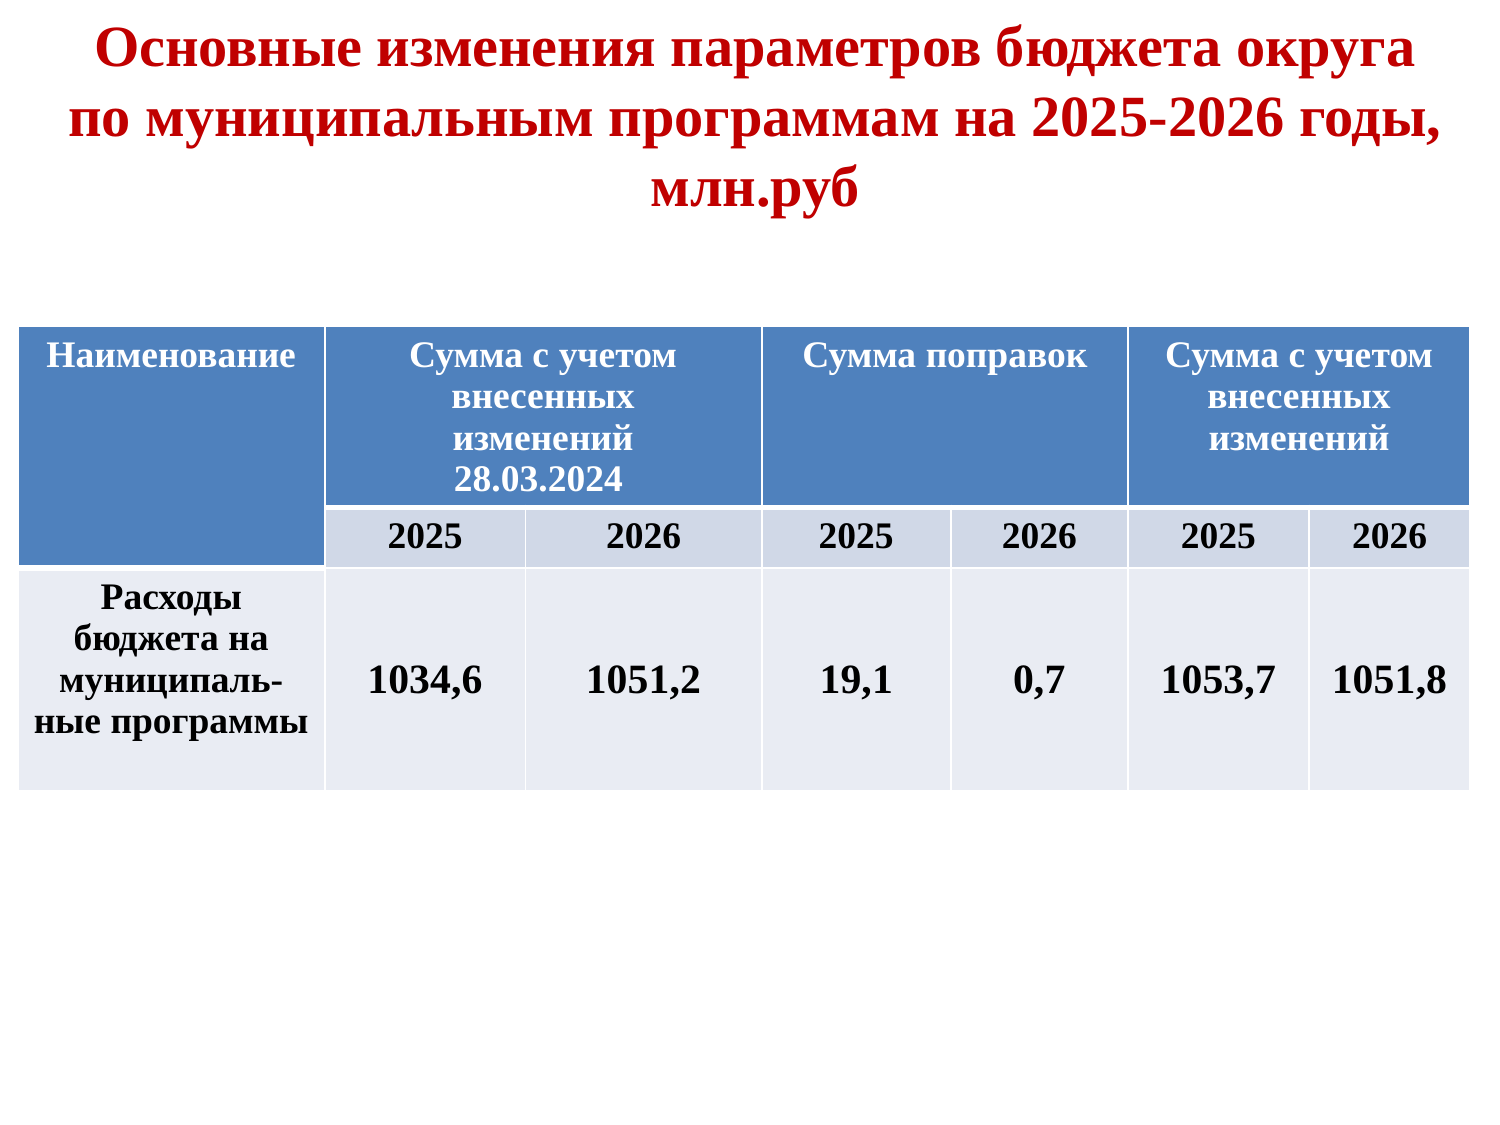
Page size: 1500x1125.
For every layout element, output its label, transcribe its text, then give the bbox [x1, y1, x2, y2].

table_header Наименование [19, 327, 324, 565]
table_cell 2026 [526, 510, 761, 567]
table_cell 2025 [326, 510, 525, 567]
title Основные изменения параметров бюджета округа по муниципальным программам на 2025-2026 годы, млн.руб [41, 19, 1470, 209]
table_header Сумма с учетом внесенных изменений 28.03.2024 [326, 327, 761, 505]
table_cell 1053,7 [1129, 569, 1308, 790]
table_cell 1051,8 [1310, 569, 1469, 790]
table_cell 1034,6 [326, 569, 525, 790]
table_cell 1051,2 [526, 569, 761, 790]
table_header Сумма поправок [763, 327, 1127, 505]
table_cell 0,7 [952, 569, 1127, 790]
table_cell 2026 [952, 510, 1127, 567]
table_cell 2025 [763, 510, 950, 567]
table_cell Расходы бюджета на муниципаль-ные программы [19, 571, 324, 790]
table_header Сумма с учетом внесенных изменений [1129, 327, 1469, 505]
table_cell 19,1 [763, 569, 950, 790]
table_cell 2026 [1310, 510, 1469, 567]
table_cell 2025 [1129, 510, 1308, 567]
